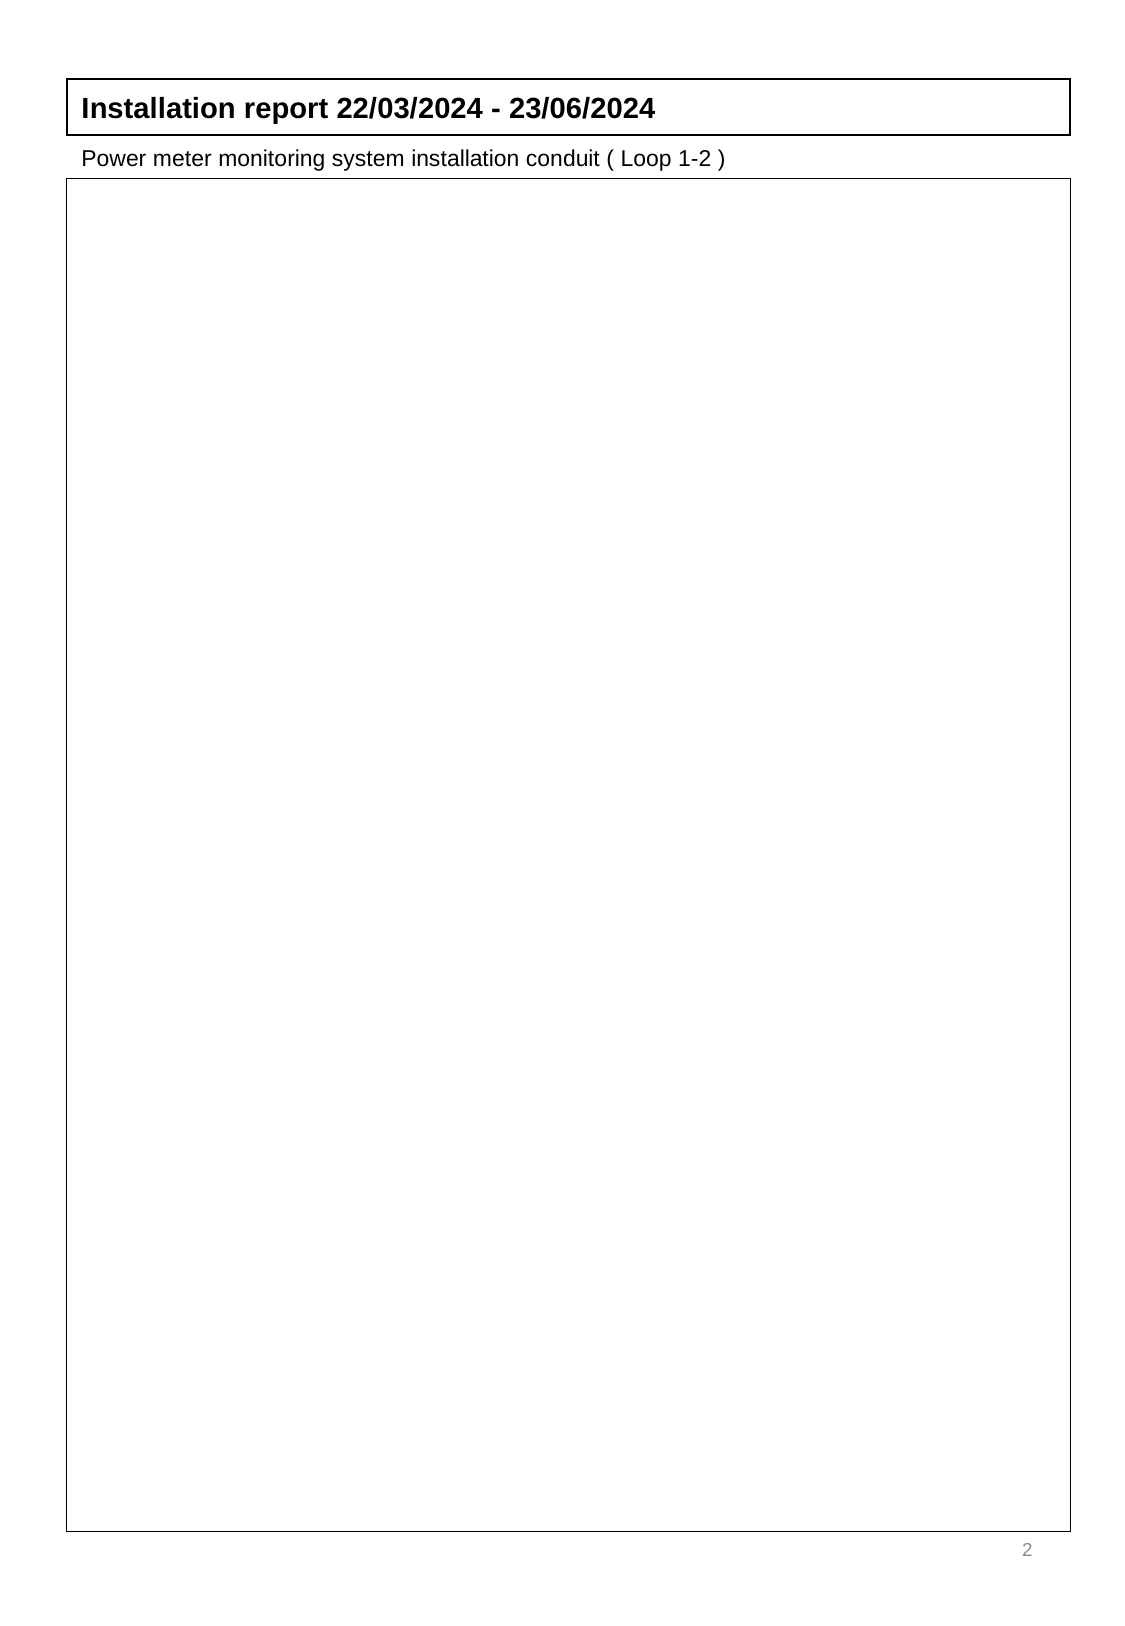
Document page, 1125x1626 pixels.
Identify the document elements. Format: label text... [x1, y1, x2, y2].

text_box Installation report 22/03/2024 - 23/06/2024 [66, 78, 1071, 136]
text_box [66, 179, 1071, 1532]
slide_number 2 [794, 1532, 1048, 1593]
text_box Power meter monitoring system installation conduit ( Loop 1-2 ) [66, 136, 1071, 179]
